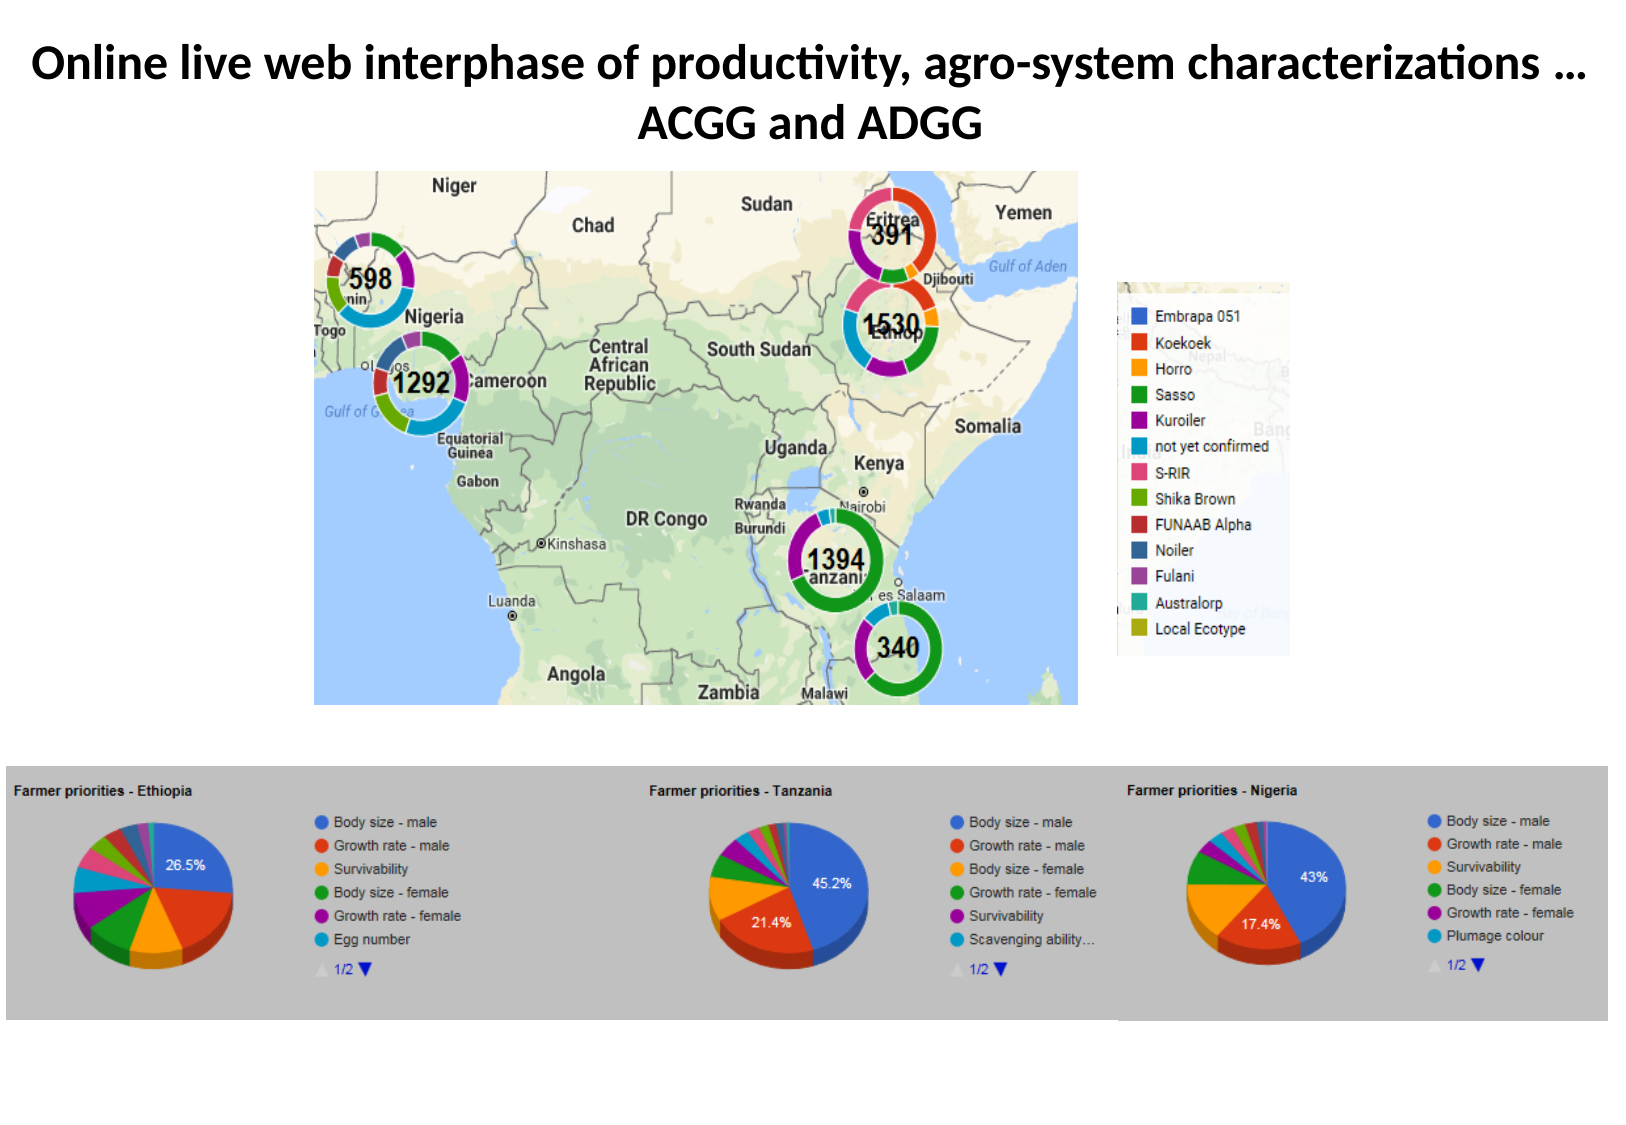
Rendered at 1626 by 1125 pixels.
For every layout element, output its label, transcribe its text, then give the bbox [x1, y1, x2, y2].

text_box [6, 766, 1608, 1021]
text_box Online live web interphase of productivity, agro-system characterizations … ACGG and ADGG [16, 21, 1604, 157]
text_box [314, 171, 1290, 705]
